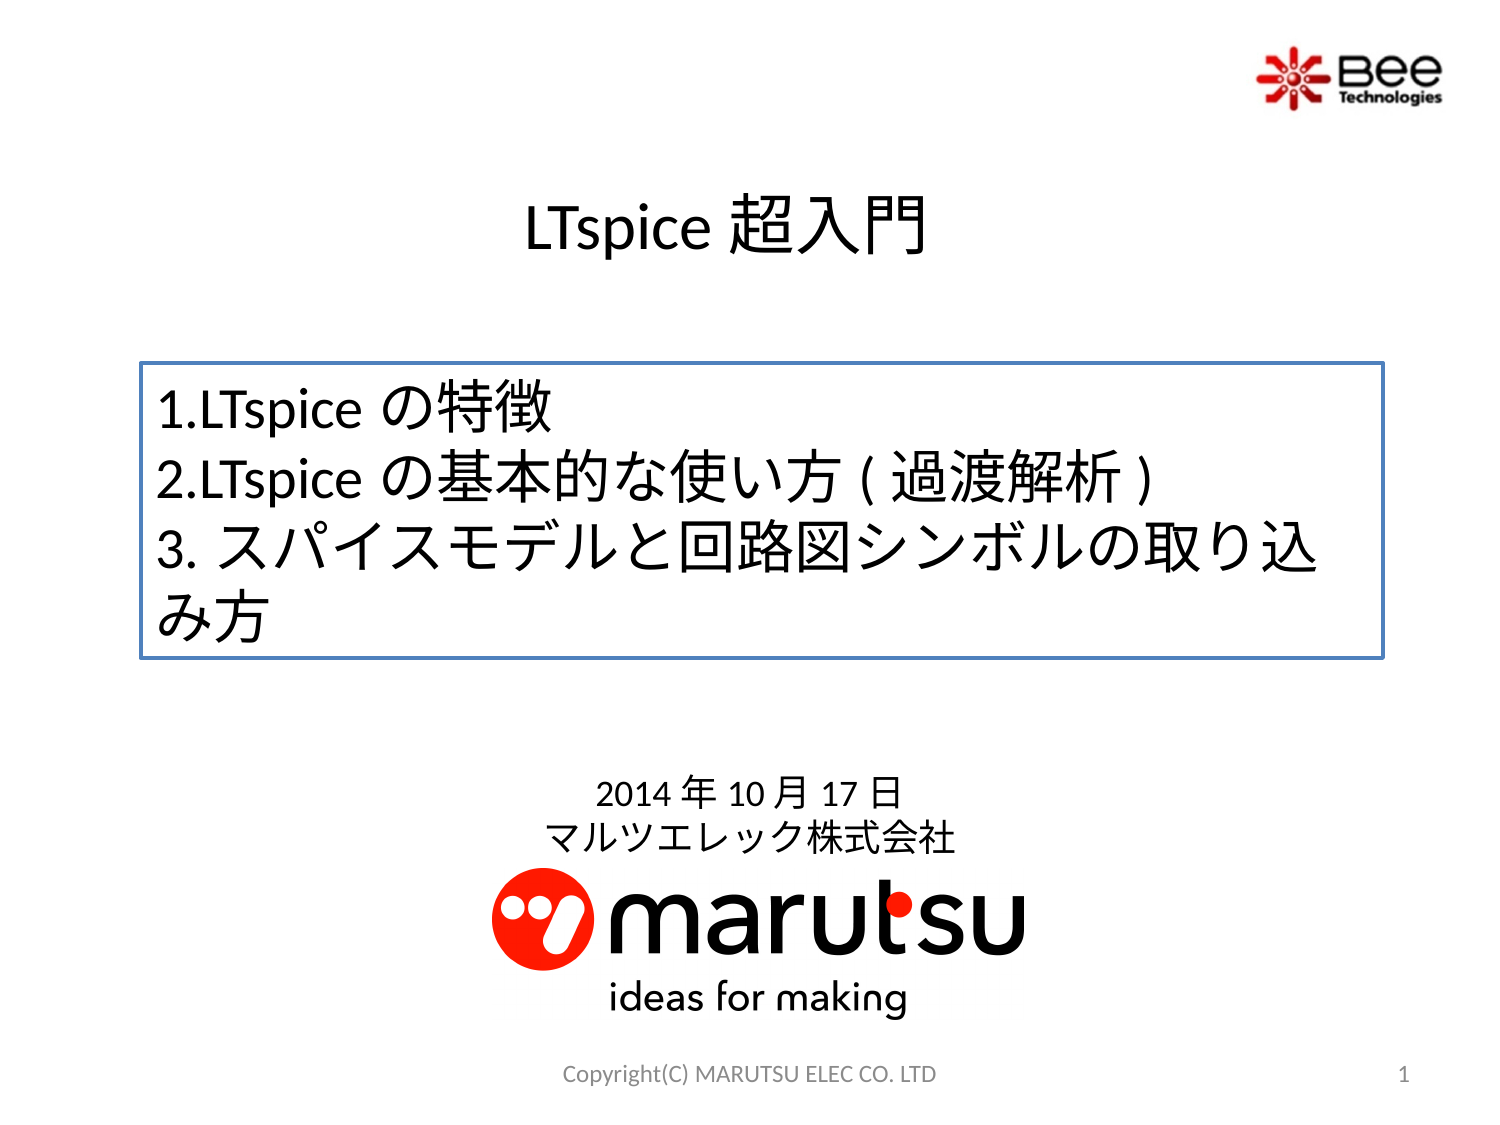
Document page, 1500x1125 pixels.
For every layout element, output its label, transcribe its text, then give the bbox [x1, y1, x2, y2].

picture [1245, 30, 1458, 124]
text_box 2014年10月17日 マルツエレック株式会社 [445, 761, 1055, 867]
picture [491, 868, 1024, 1020]
footer Copyright(C) MARUTSU ELEC CO. LTD [512, 1042, 988, 1103]
text_box LTspice超入門 [509, 175, 944, 271]
slide_number 1 [1074, 1042, 1425, 1103]
text_box 1.LTspiceの特徴 2.LTspiceの基本的な使い方(過渡解析) 3.スパイスモデルと回路図シンボルの取り込み方 [139, 361, 1385, 660]
